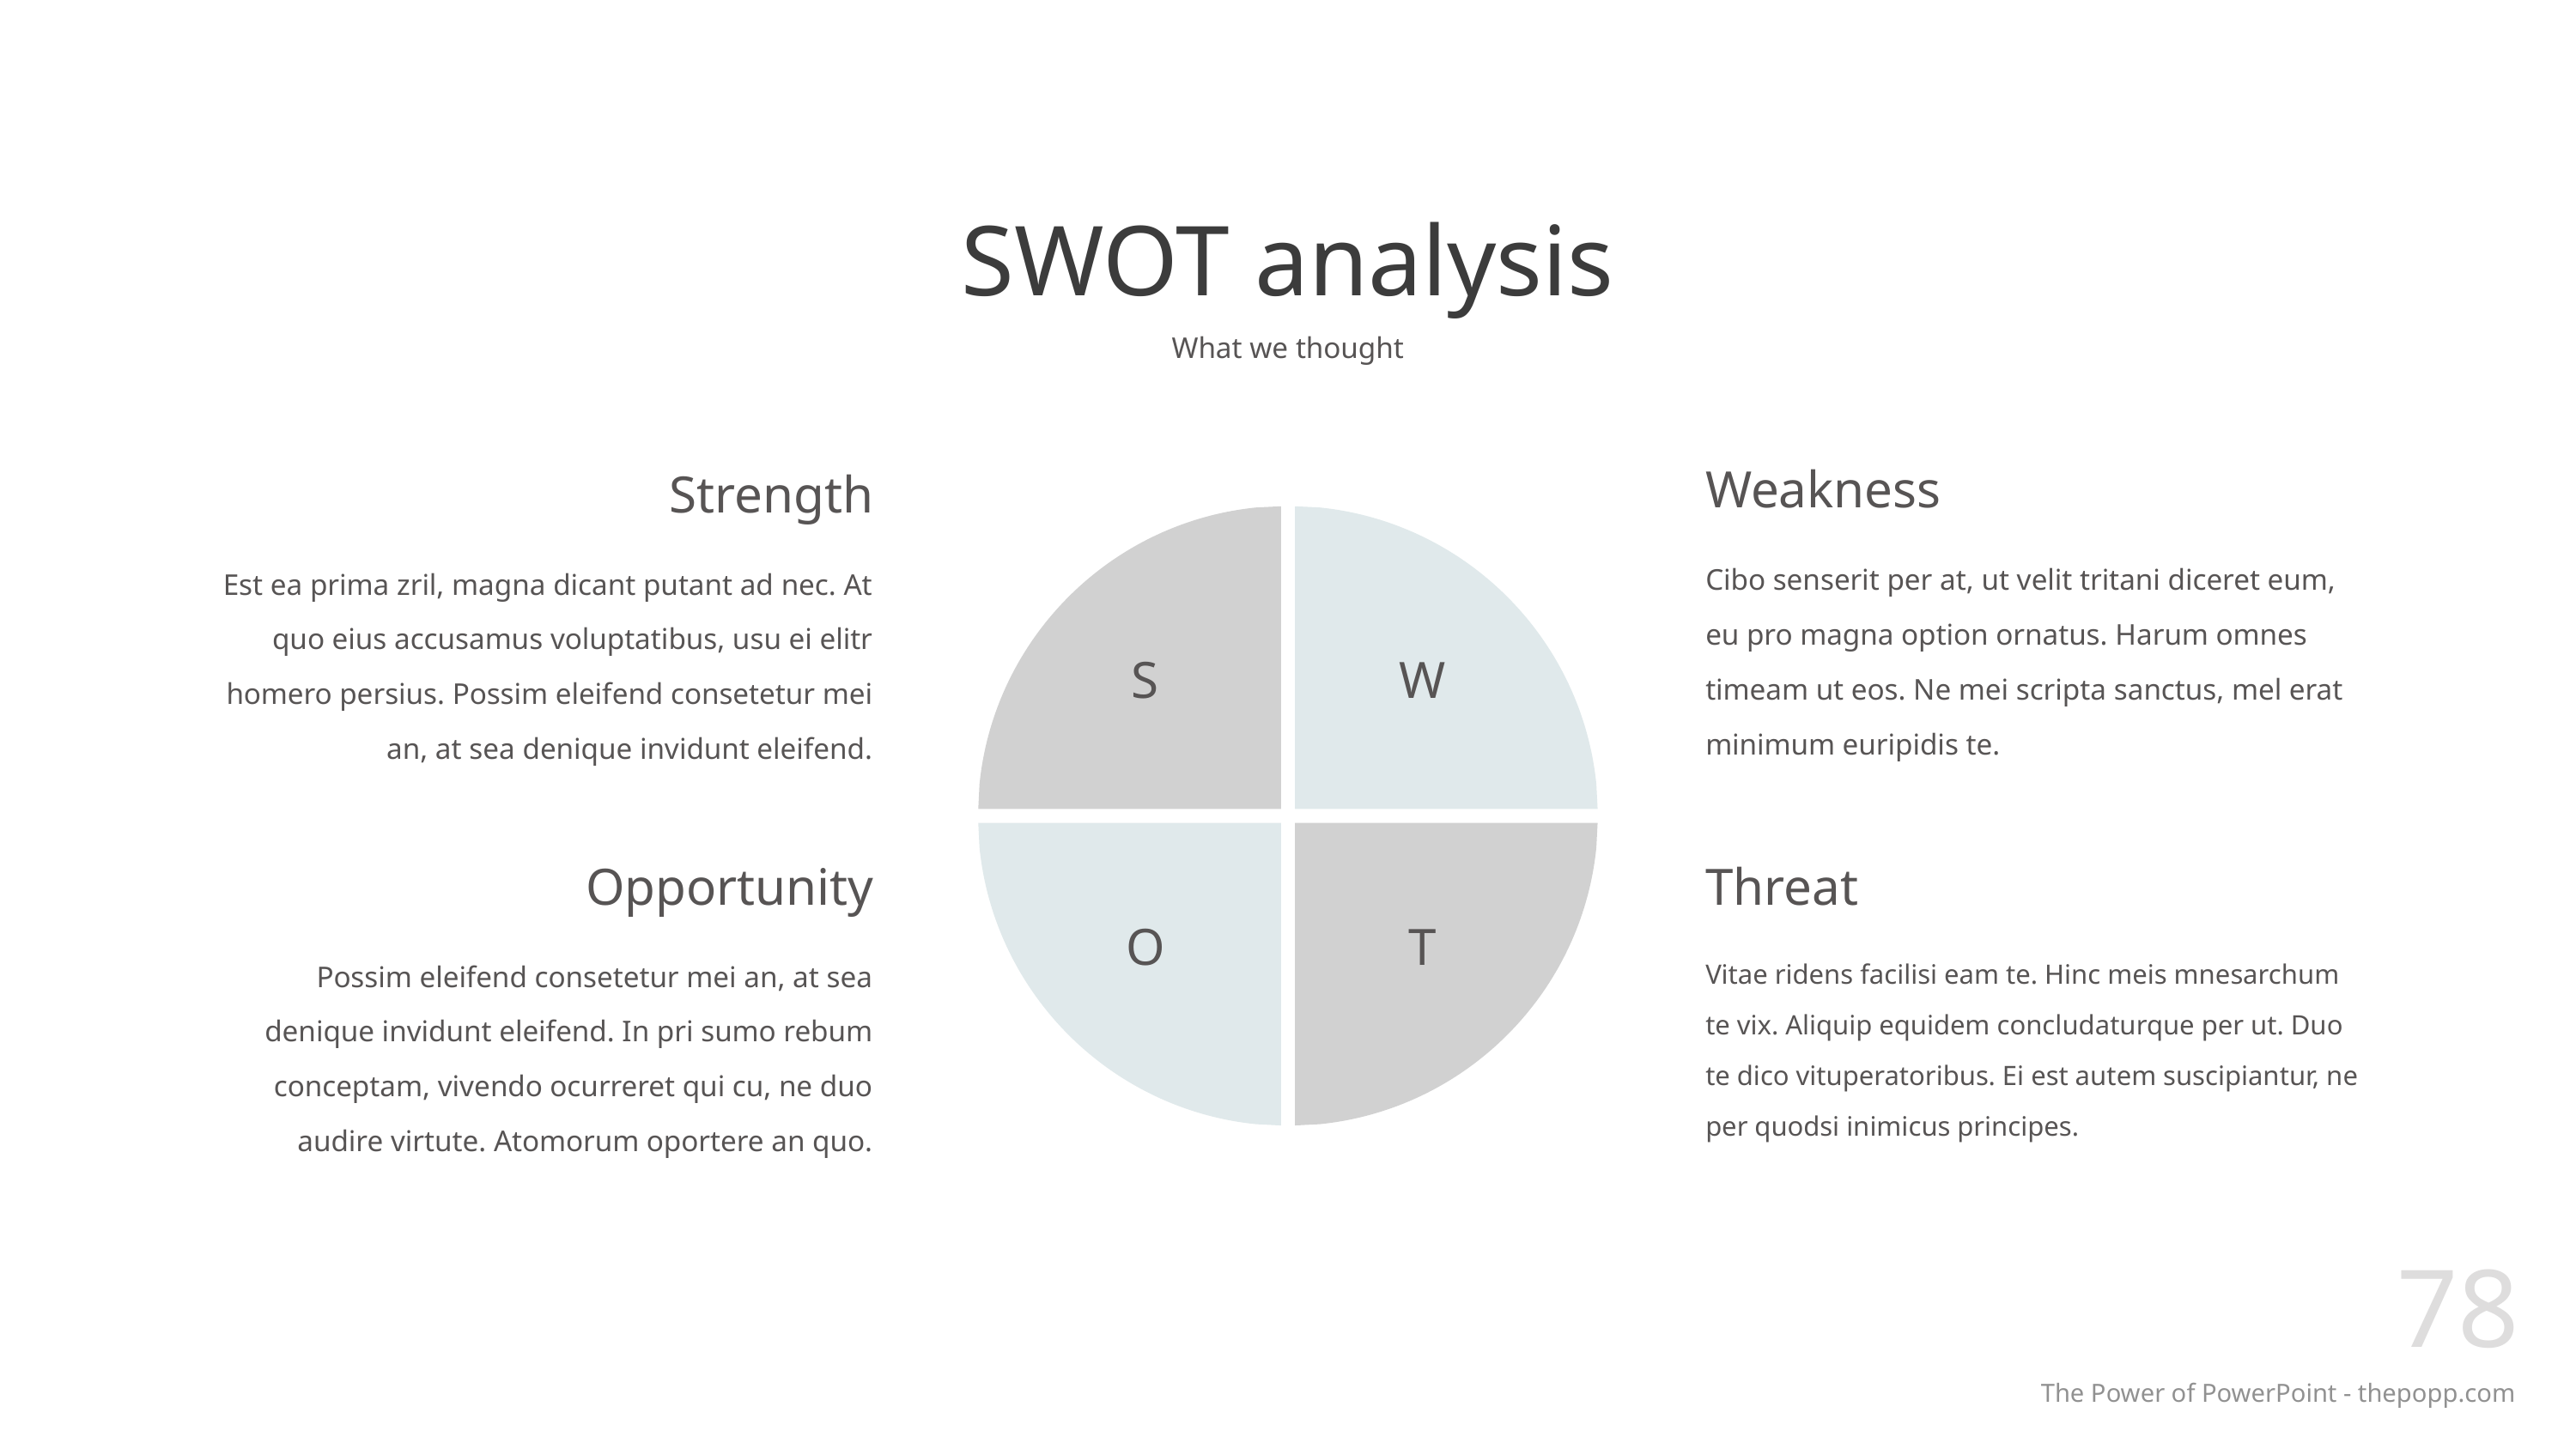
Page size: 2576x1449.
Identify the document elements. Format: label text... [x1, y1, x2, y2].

list O [1094, 901, 1197, 988]
list Est ea prima zril, magna dicant putant ad nec. At quo eius accusamus voluptatibus, usu ei elitr homero persius. Possim eleifend consetetur mei an, at sea denique invidunt eleifend. [200, 539, 887, 791]
list Opportunity [200, 839, 887, 922]
list Vitae ridens facilisi eam te. Hinc meis mnesarchum te vix. Aliquip equidem concludaturque per ut. Duo te dico vituperatoribus. Ei est autem suscipiantur, ne per quodsi inimicus principes. [1692, 931, 2379, 1183]
list S [1094, 635, 1197, 722]
list T [1371, 901, 1474, 988]
list What we thought [425, 323, 2151, 385]
list W [1371, 635, 1474, 722]
list Weakness [1692, 441, 2379, 524]
list Cibo senserit per at, ut velit tritani diceret eum, eu pro magna option ornatus. Harum omnes timeam ut eos. Ne mei scripta sanctus, mel erat minimum euripidis te. [1692, 535, 2379, 786]
list Strength [200, 446, 887, 530]
list Threat [1692, 839, 2379, 922]
footer The Power of PowerPoint - thepopp.com [1573, 1354, 2529, 1432]
title SWOT analysis [425, 176, 2151, 323]
slide_number 78 [2150, 1250, 2532, 1393]
list Possim eleifend consetetur mei an, at sea denique invidunt eleifend. In pri sumo rebum conceptam, vivendo ocurreret qui cu, ne duo audire virtute. Atomorum oportere an quo. [200, 931, 887, 1183]
